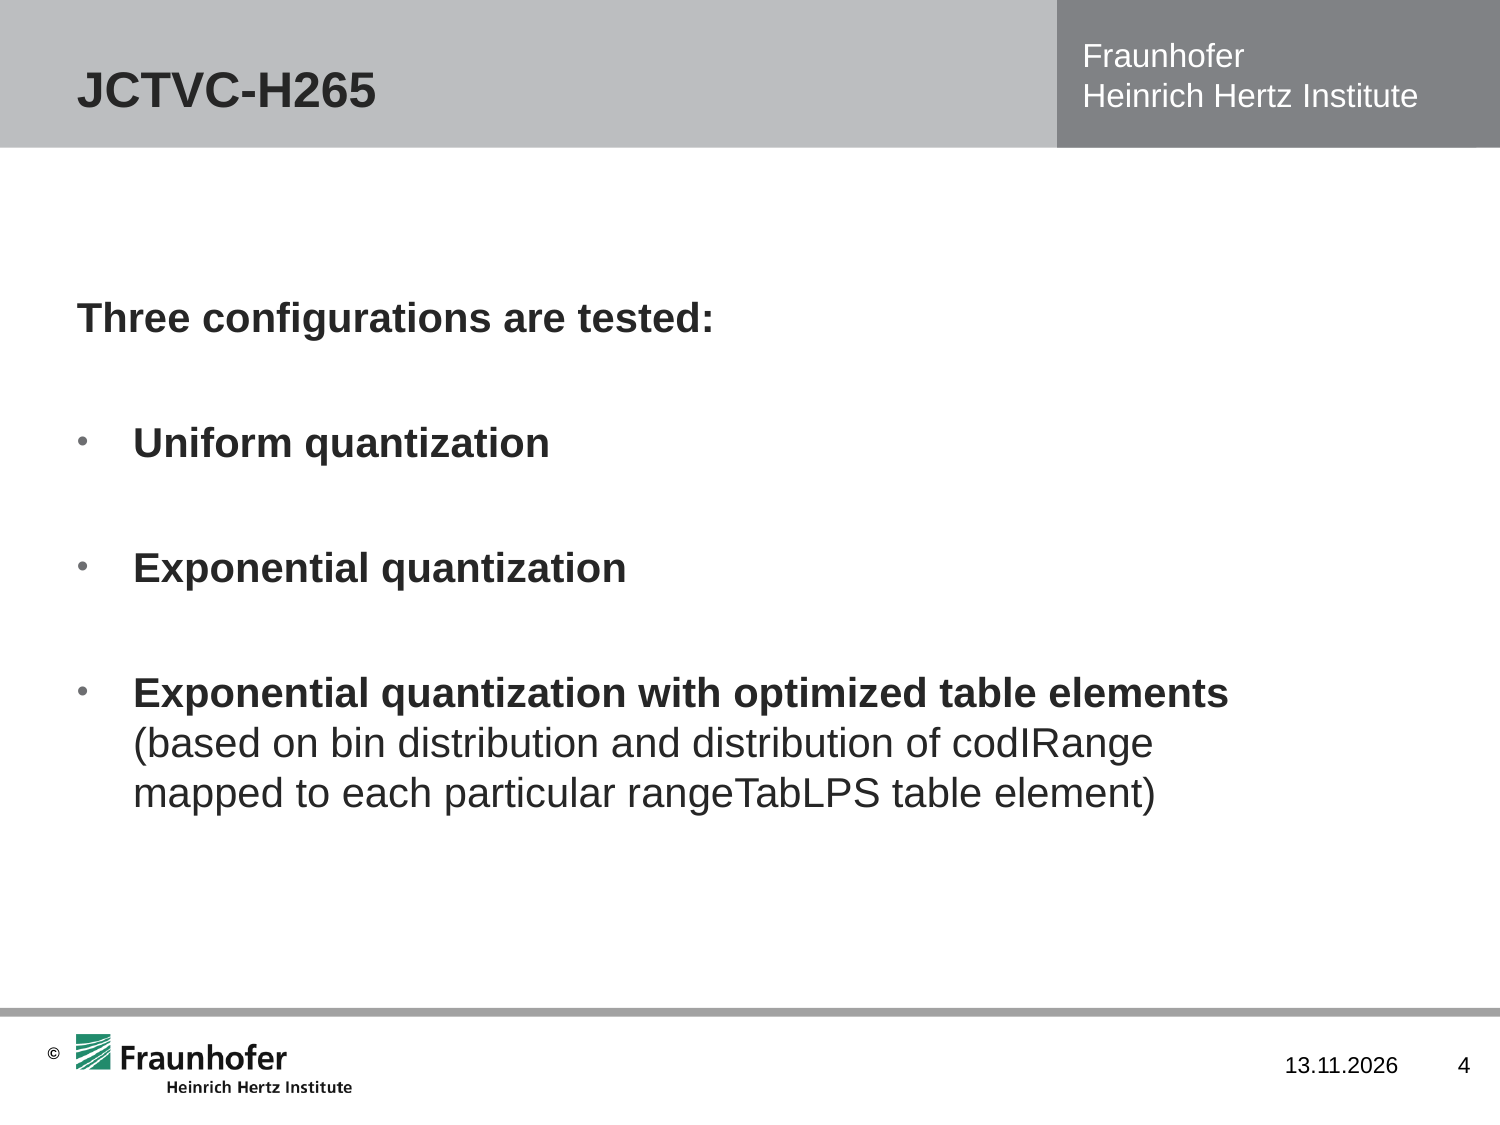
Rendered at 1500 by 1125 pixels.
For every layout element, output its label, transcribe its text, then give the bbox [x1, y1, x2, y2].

slide_number 4 [1394, 1034, 1471, 1094]
list Three configurations are tested: Uniform quantization Exponential quantization Exponential quantization with optimized table elements (based on bin distribution and distribution of codIRange mapped to each particular rangeTabLPS table element) [76, 290, 1306, 811]
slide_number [1019, 1034, 1394, 1094]
title JCTVC-H265 [76, 58, 1022, 118]
picture [76, 1034, 352, 1093]
